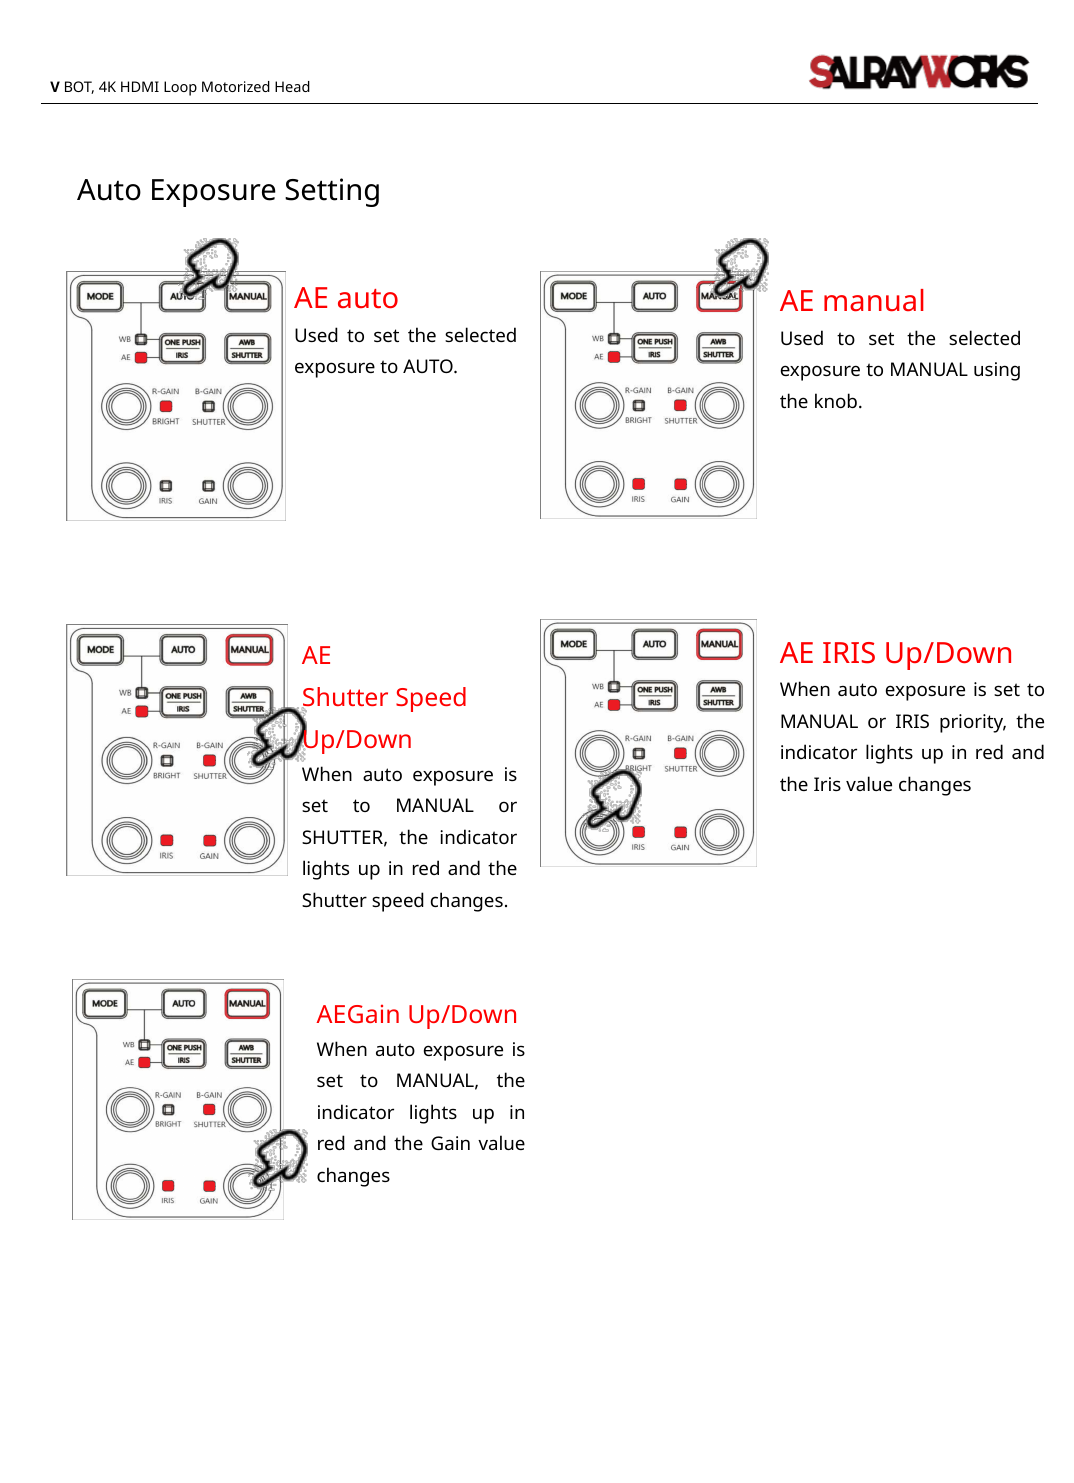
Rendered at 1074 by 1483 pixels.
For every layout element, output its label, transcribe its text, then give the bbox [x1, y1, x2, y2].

picture [799, 39, 1035, 102]
picture [72, 978, 320, 1220]
text_box AE Shutter Speed Up/Down When auto exposure is set to MANUAL or SHUTTER, the indicator lights up in red and the Shutter speed changes. [301, 627, 518, 911]
text_box AE auto Used to set the selected exposure to AUTO. [294, 265, 518, 378]
text_box Auto Exposure Setting [62, 150, 397, 214]
text_box AEGain Up/Down When auto exposure is set to MANUAL, the indicator lights up in red and the Gain value changes [301, 979, 540, 1194]
text_box AE IRIS Up/Down When auto exposure is set to MANUAL or IRIS priority, the indicator lights up in red and the Iris value changes [779, 619, 1045, 795]
picture [66, 236, 286, 522]
picture [66, 624, 319, 876]
picture [539, 236, 781, 519]
picture [539, 619, 758, 867]
text_box AE manual Used to set the selected exposure to MANUAL using the knob. [779, 268, 1022, 412]
